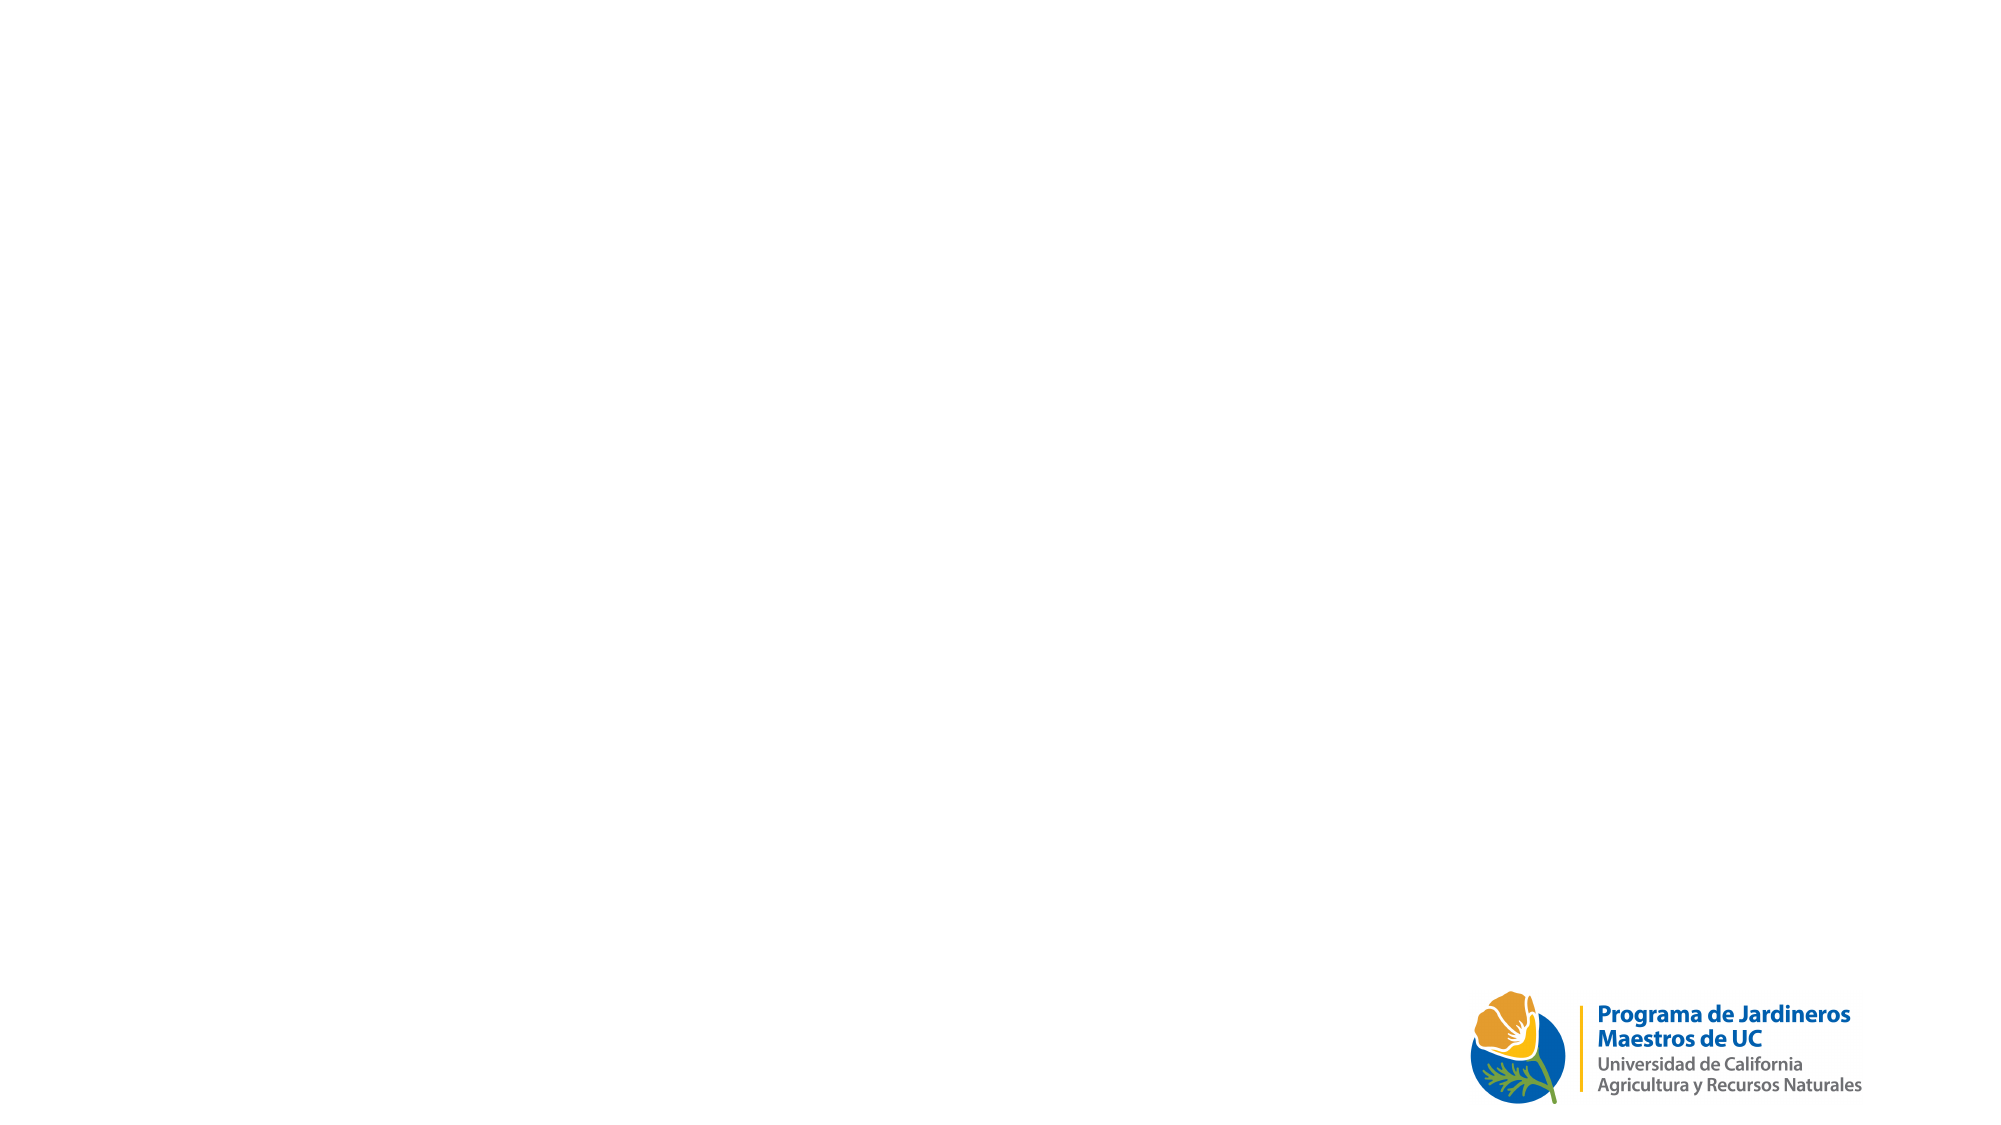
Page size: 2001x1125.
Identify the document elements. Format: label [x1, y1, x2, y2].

picture [1127, 32, 1969, 1105]
